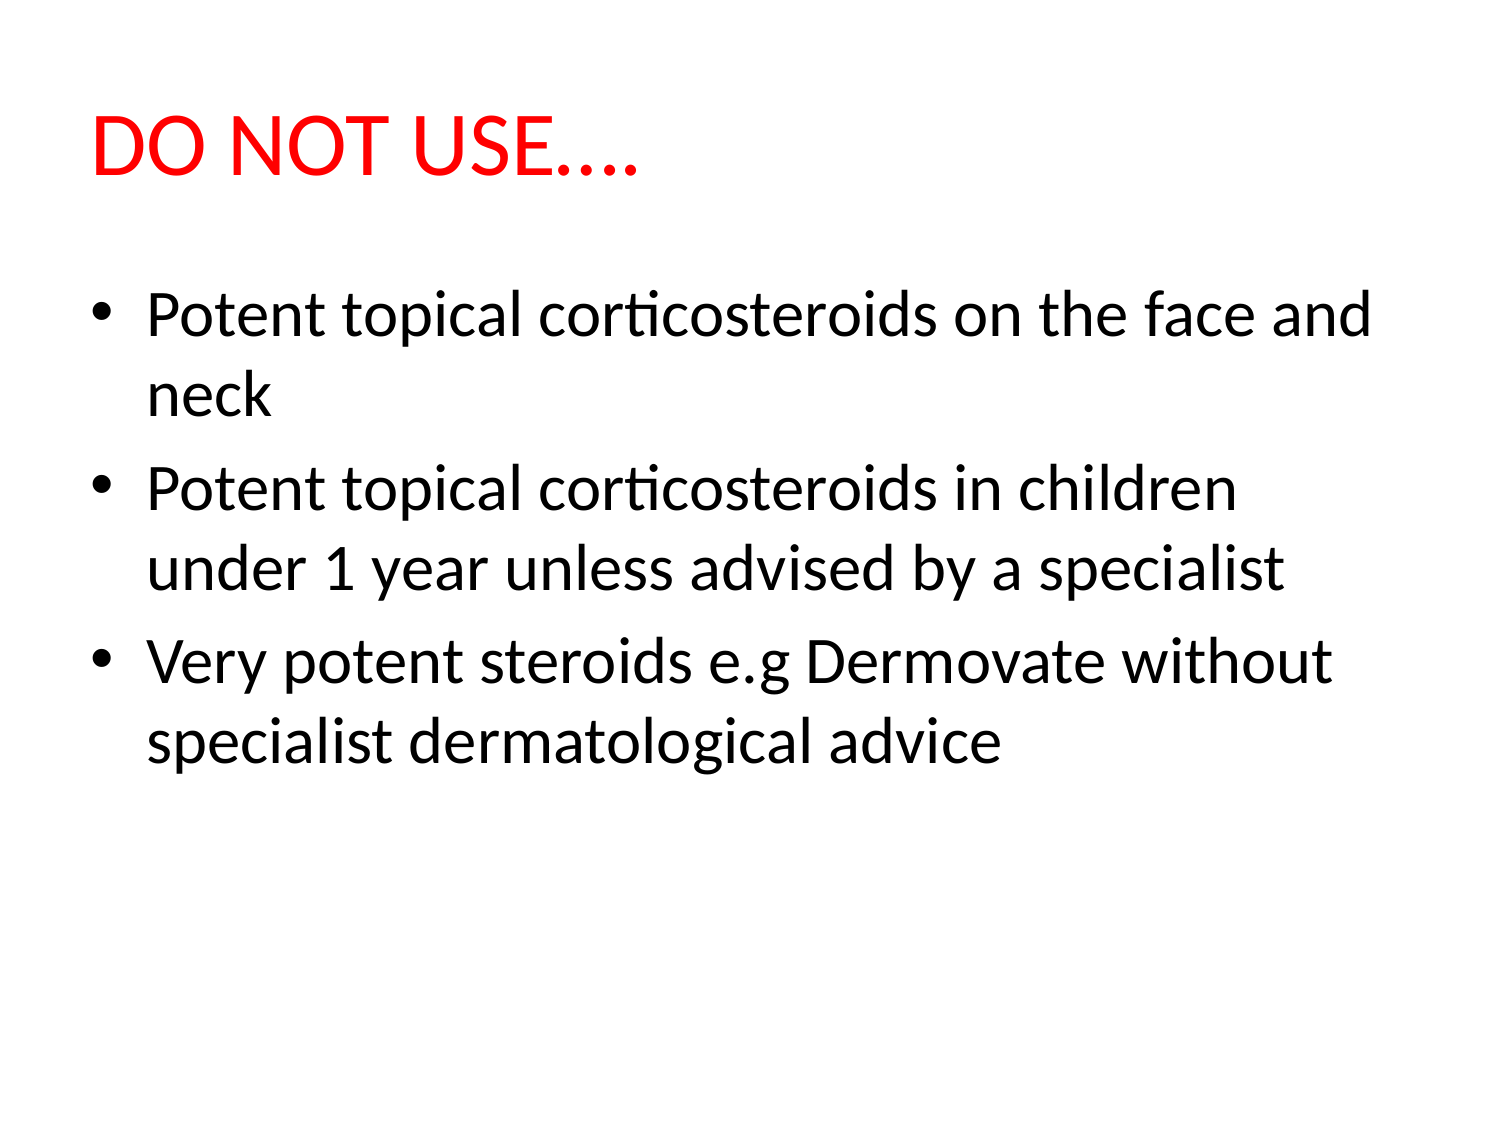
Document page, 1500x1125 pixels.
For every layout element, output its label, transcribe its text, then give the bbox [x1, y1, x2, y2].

list Potent topical corticosteroids on the face and neck Potent topical corticosteroids in children under 1 year unless advised by a specialist Very potent steroids e.g Dermovate without specialist dermatological advice [75, 262, 1425, 1005]
title DO NOT USE…. [75, 45, 1425, 233]
